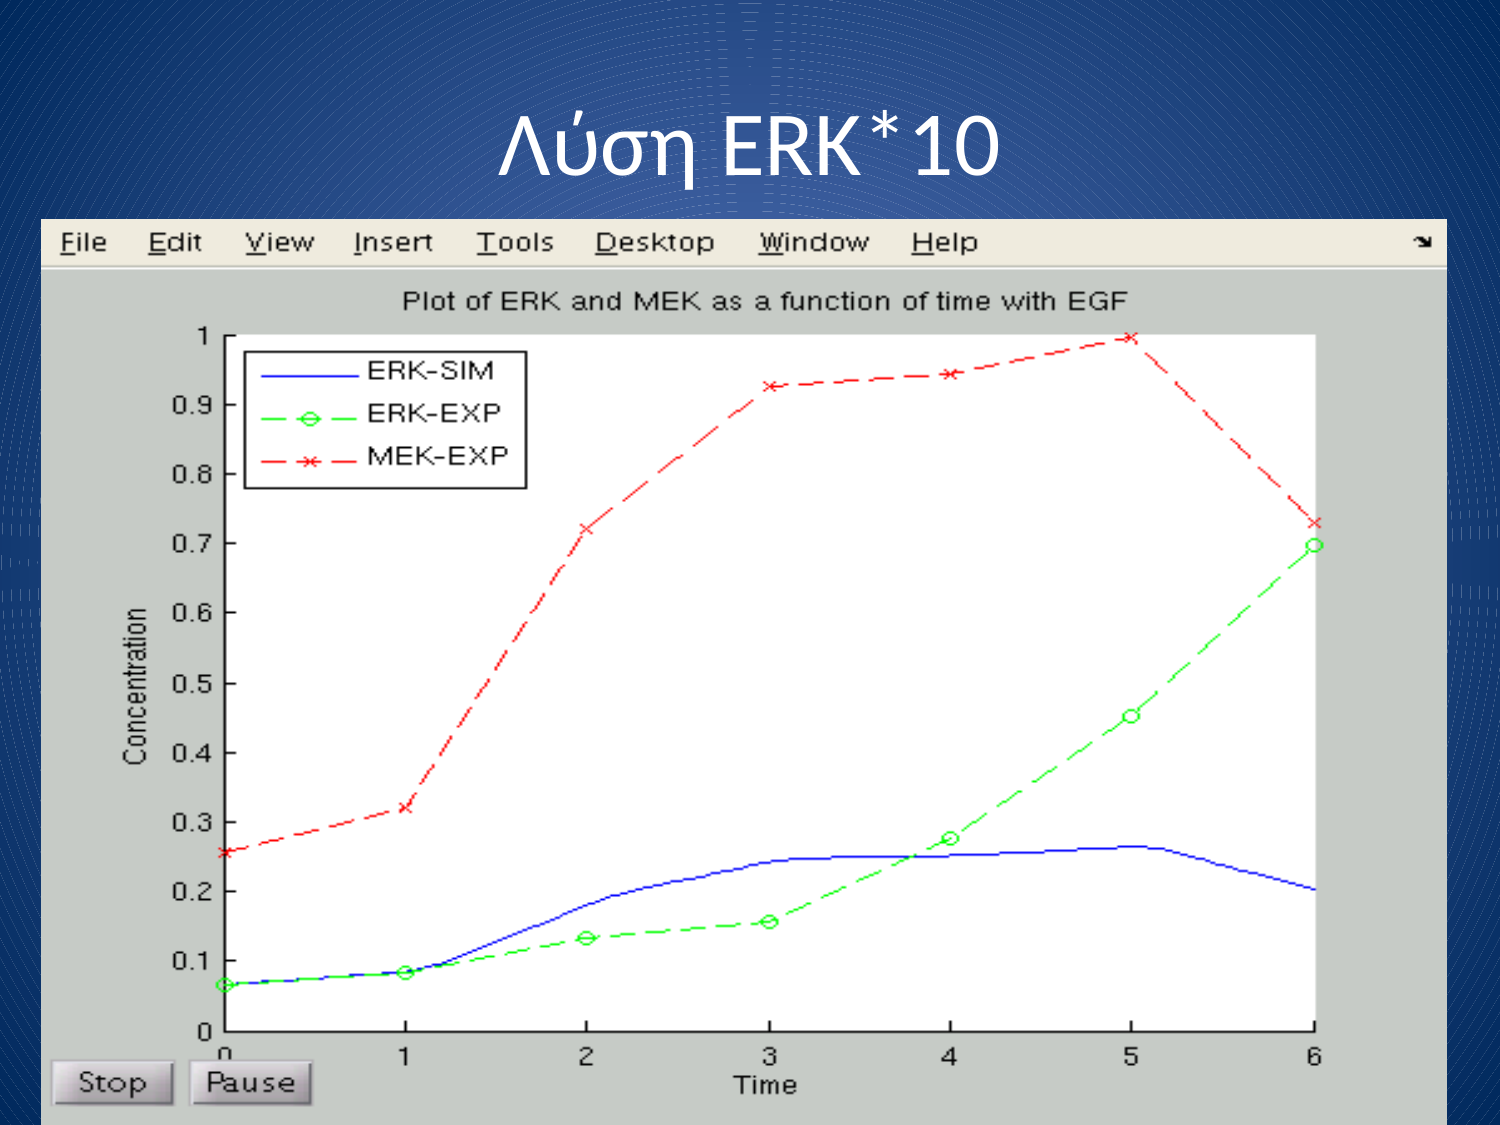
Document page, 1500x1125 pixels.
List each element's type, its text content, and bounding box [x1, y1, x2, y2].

title Λύση ERK*10 [75, 45, 1425, 218]
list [41, 219, 1448, 1125]
